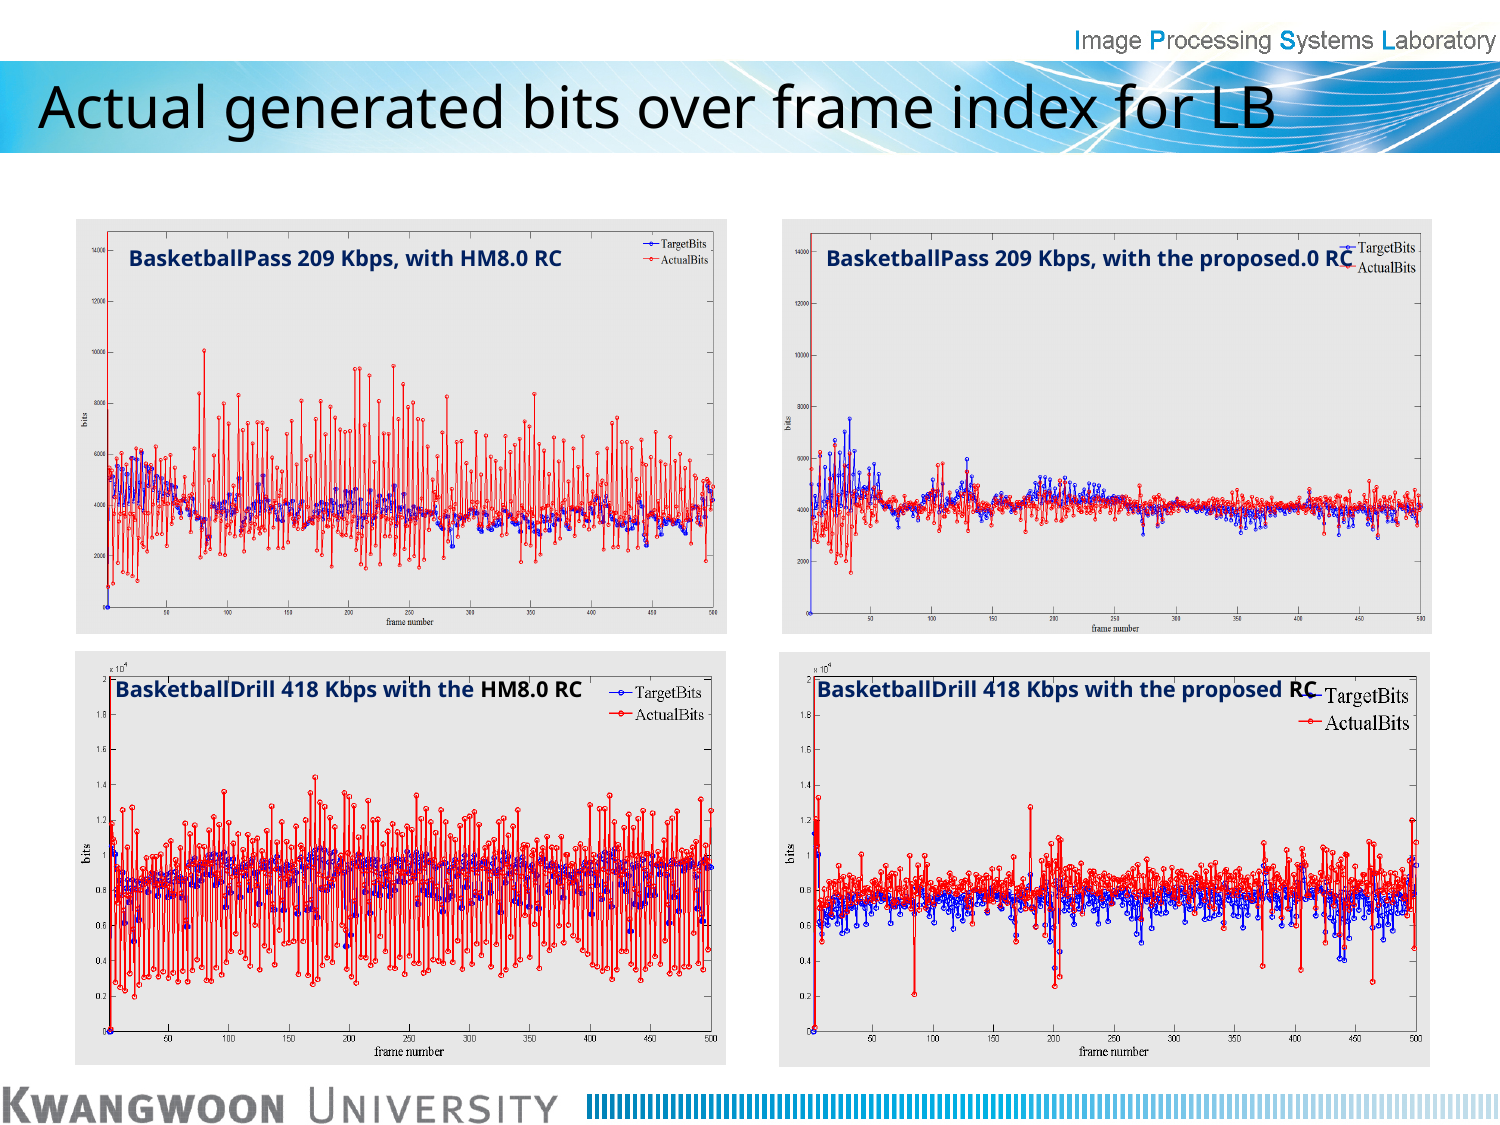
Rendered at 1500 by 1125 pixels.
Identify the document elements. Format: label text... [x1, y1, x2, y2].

picture [0, 0, 1500, 1125]
title Actual generated bits over frame index for LB [23, 58, 1337, 153]
